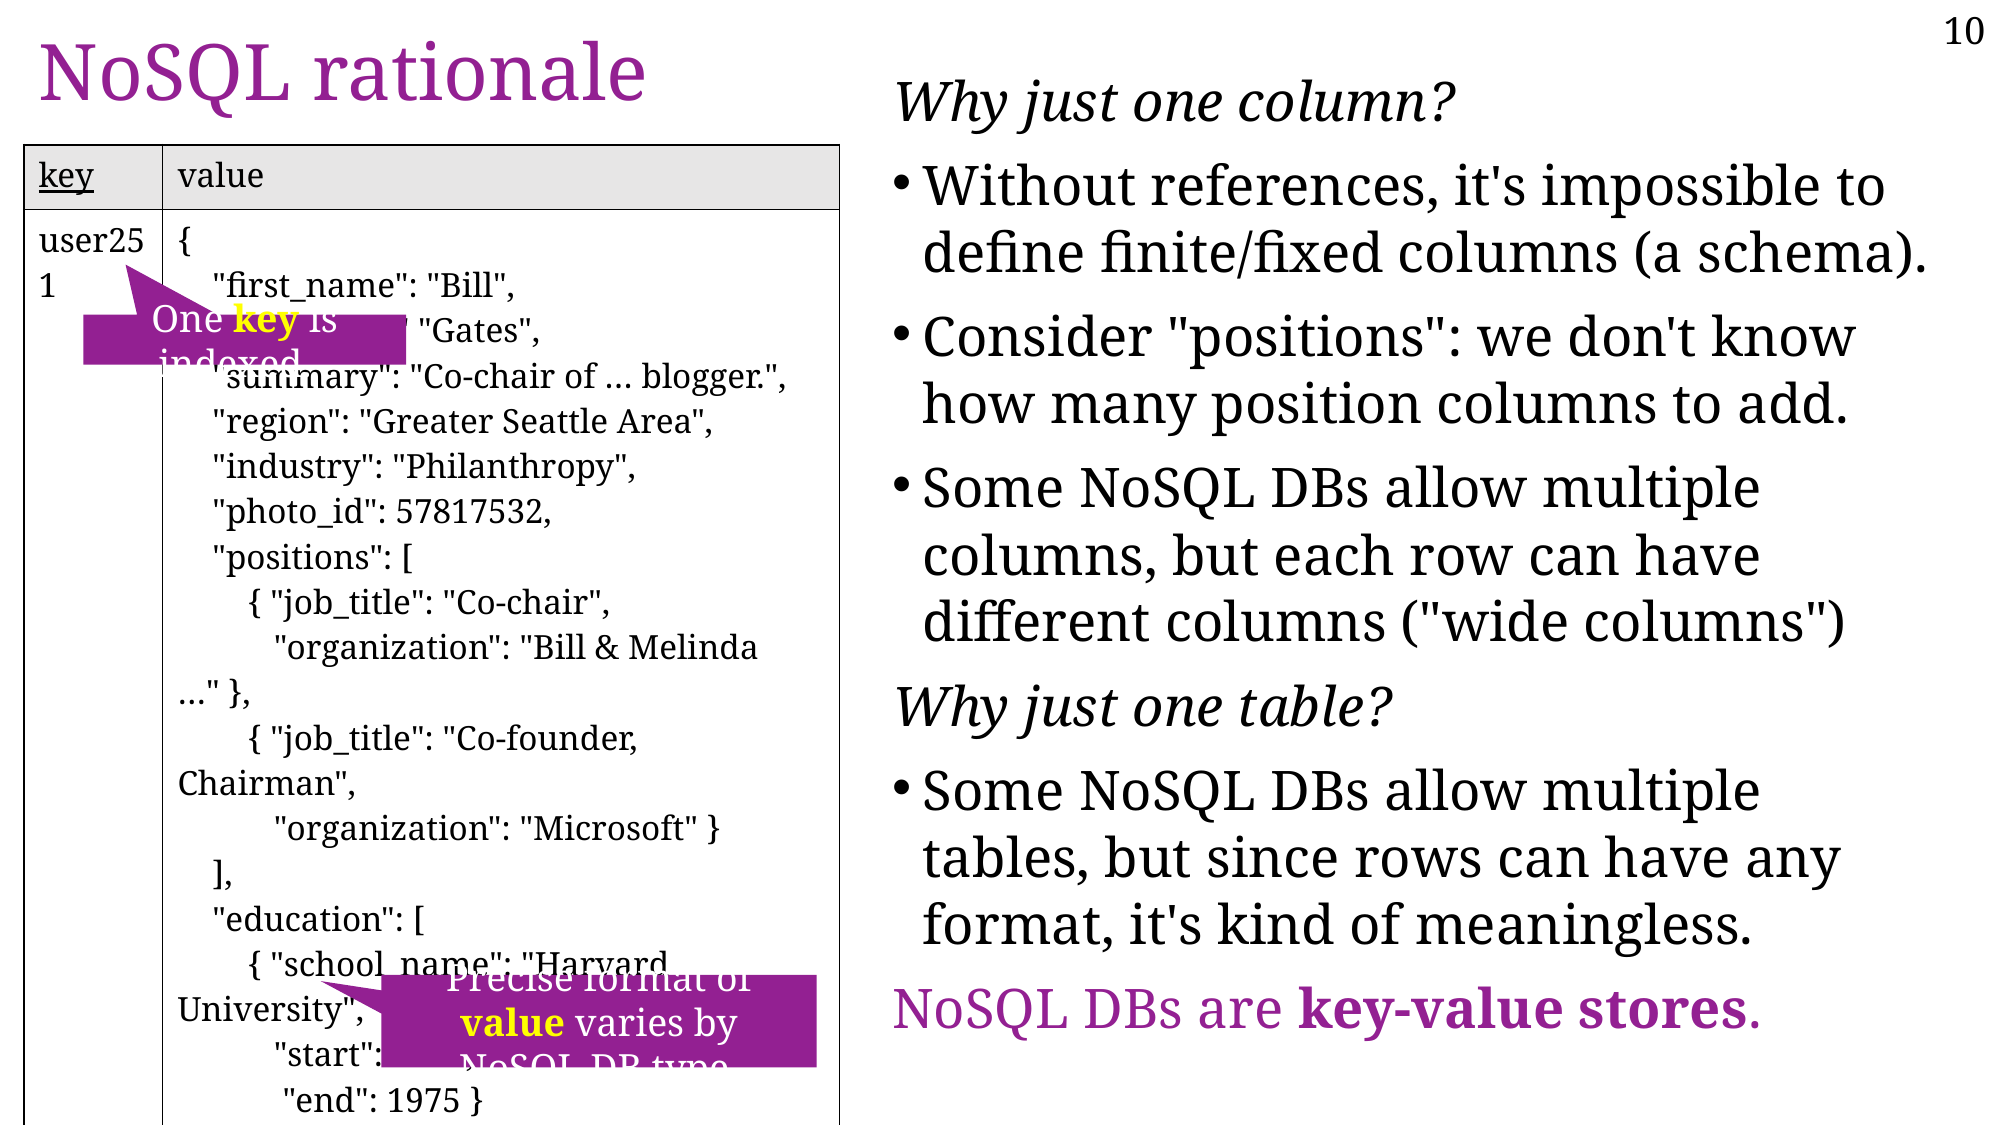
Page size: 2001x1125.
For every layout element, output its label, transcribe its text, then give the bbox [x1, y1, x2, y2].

table_cell user251 [25, 210, 162, 1125]
text_box Precise format of value varies by NoSQL DB type. [320, 973, 818, 1069]
table_header key [25, 146, 162, 209]
title NoSQL rationale [23, 25, 838, 126]
table_header value [163, 146, 839, 209]
text_box One key is indexed. [82, 262, 408, 366]
list Why just one column? Without references, it's impossible to define finite/fixed columns (a schema). Consider "positions": we don't know how many position columns to add. Some NoSQL DBs allow multiple columns, but each row can have different columns ("wide columns") Why just one table? Some NoSQL DBs allow multiple tables, but since rows can have any format, it's kind of meaningless. NoSQL DBs are key-value stores. [877, 60, 1953, 1101]
table_cell { "first_name": "Bill", "last_name:" "Gates", "summary": "Co-chair of … blogger.", "region": "Greater Seattle Area", "industry": "Philanthropy", "photo_id": 57817532, "positions": [ { "job_title": "Co-chair", "organization": "Bill & Melinda …" }, { "job_title": "Co-founder, Chairman", "organization": "Microsoft" } ], "education": [ { "school_name": "Harvard University", "start": 1973, "end": 1975 } { "school_name": "Lakeside School, …"} ] } [163, 210, 839, 1125]
